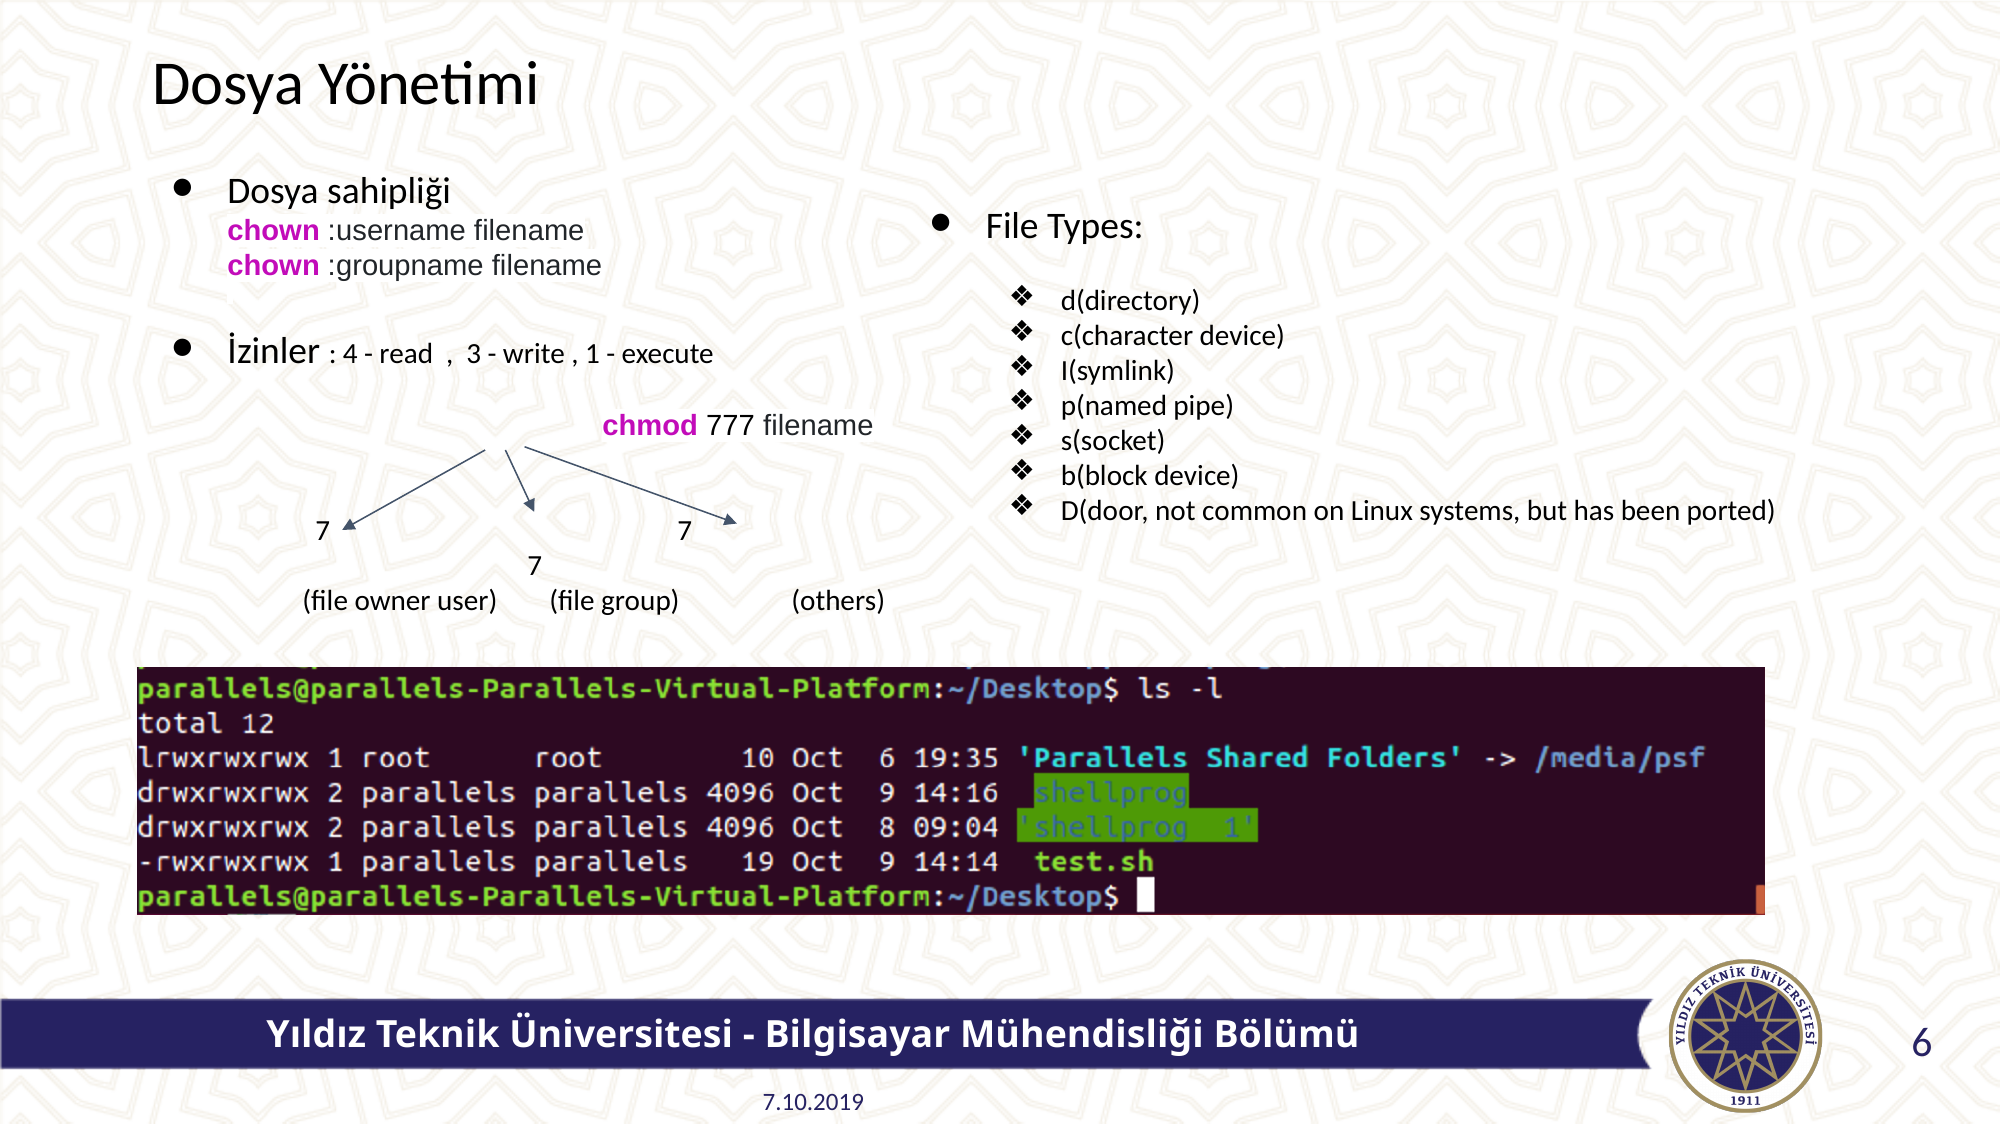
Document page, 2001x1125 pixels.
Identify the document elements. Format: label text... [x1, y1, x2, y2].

text_box Dosya sahipliği chown :username filename chown :groupname filename İzinler : 4 - read , 3 - write , 1 - execute chmod 777 filename 7 7 7 (file owner user) (file group) (others) [137, 151, 895, 667]
text_box File Types: d(directory) c(character device) I(symlink) p(named pipe) s(socket) b(block device) D(door, not common on Linux systems, but has been ported) [895, 151, 1863, 668]
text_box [524, 446, 738, 524]
title Dosya Yönetimi [137, 59, 1863, 109]
picture [0, 0, 2000, 1125]
slide_number 6 [1844, 1010, 2000, 1071]
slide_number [0, 1070, 1628, 1125]
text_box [505, 449, 520, 513]
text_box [341, 449, 486, 531]
footer Yıldız Teknik Üniversitesi - Bilgisayar Mühendisliği Bölümü [0, 997, 1628, 1069]
